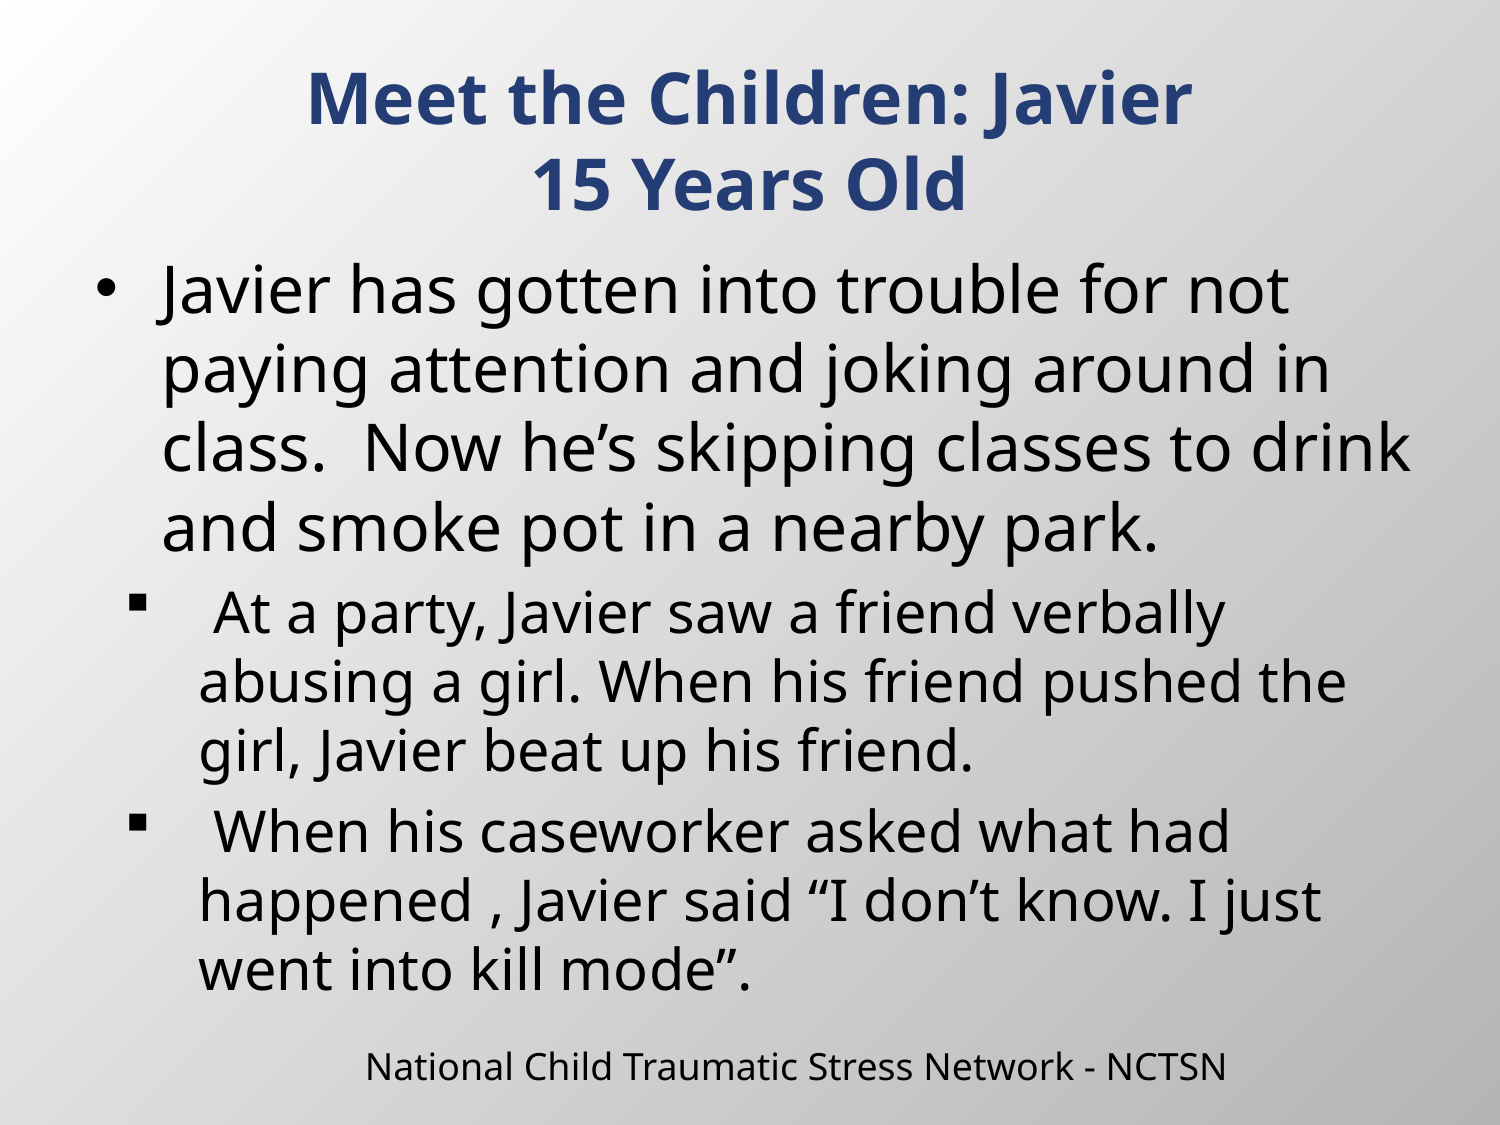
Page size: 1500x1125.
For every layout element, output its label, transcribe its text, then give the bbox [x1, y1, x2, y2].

title Meet the Children: Javier 15 Years Old [75, 45, 1425, 233]
text_box National Child Traumatic Stress Network - NCTSN [349, 1035, 1457, 1096]
list Javier has gotten into trouble for not paying attention and joking around in class. Now he’s skipping classes to drink and smoke pot in a nearby park. At a party, Javier saw a friend verbally abusing a girl. When his friend pushed the girl, Javier beat up his friend. When his caseworker asked what had happened , Javier said “I don’t know. I just went into kill mode”. [57, 239, 1450, 1015]
